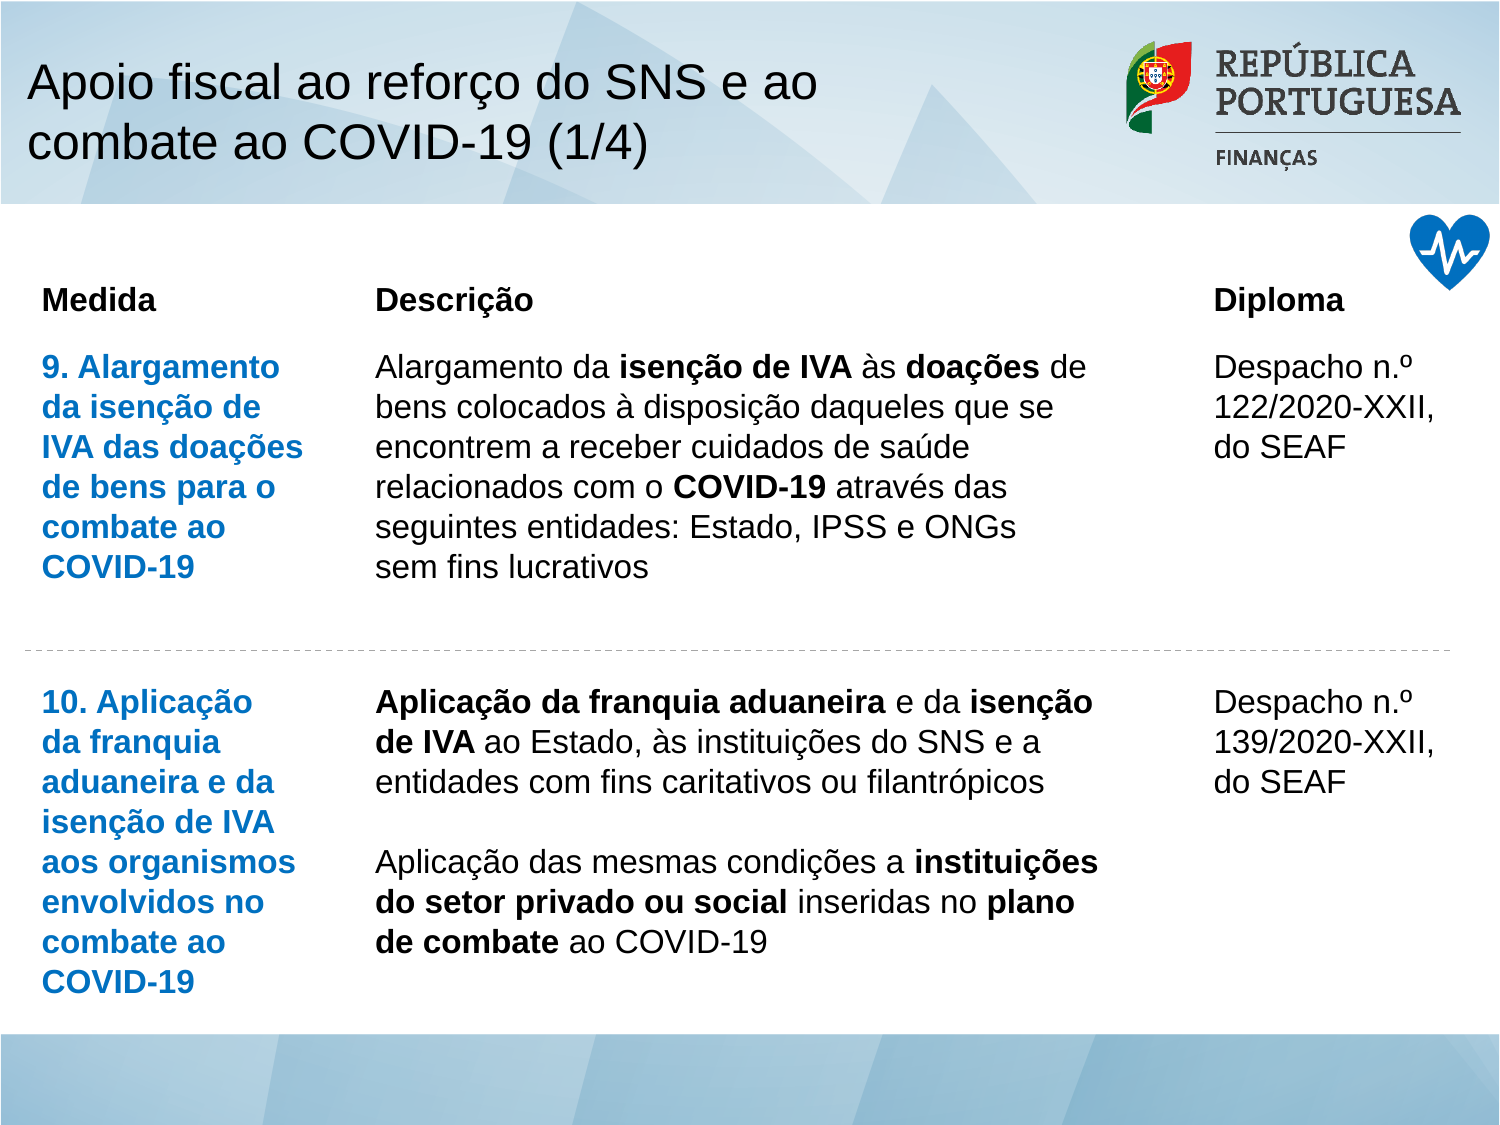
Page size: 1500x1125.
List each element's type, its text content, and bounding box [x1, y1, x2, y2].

text_box 10. Aplicação da franquia aduaneira e da isenção de IVA aos organismos envolvidos no combate ao COVID-19 [26, 673, 313, 1008]
text_box Despacho n.º 122/2020-XXII, do SEAF [1198, 338, 1474, 473]
text_box Alargamento da isenção de IVA às doações de bens colocados à disposição daqueles que se encontrem a receber cuidados de saúde relacionados com o COVID-19 através das seguintes entidades: Estado, IPSS e ONGs sem fins lucrativos [360, 338, 1105, 593]
text_box Despacho n.º 139/2020-XXII, do SEAF [1198, 673, 1474, 808]
text_box Medida [26, 271, 254, 326]
text_box 9. Alargamento da isenção de IVA das doações de bens para o combate ao COVID-19 [26, 338, 337, 593]
text_box Apoio fiscal ao reforço do SNS e ao combate ao COVID-19 (1/4) [12, 42, 1010, 178]
text_box Aplicação da franquia aduaneira e da isenção de IVA ao Estado, às instituições do SNS e a entidades com fins caritativos ou filantrópicos Aplicação das mesmas condições a instituições do setor privado ou social inseridas no plano de combate ao COVID-19 [360, 673, 1117, 968]
text_box Diploma [1198, 271, 1426, 326]
picture [0, 0, 1500, 1125]
text_box Descrição [360, 271, 588, 326]
